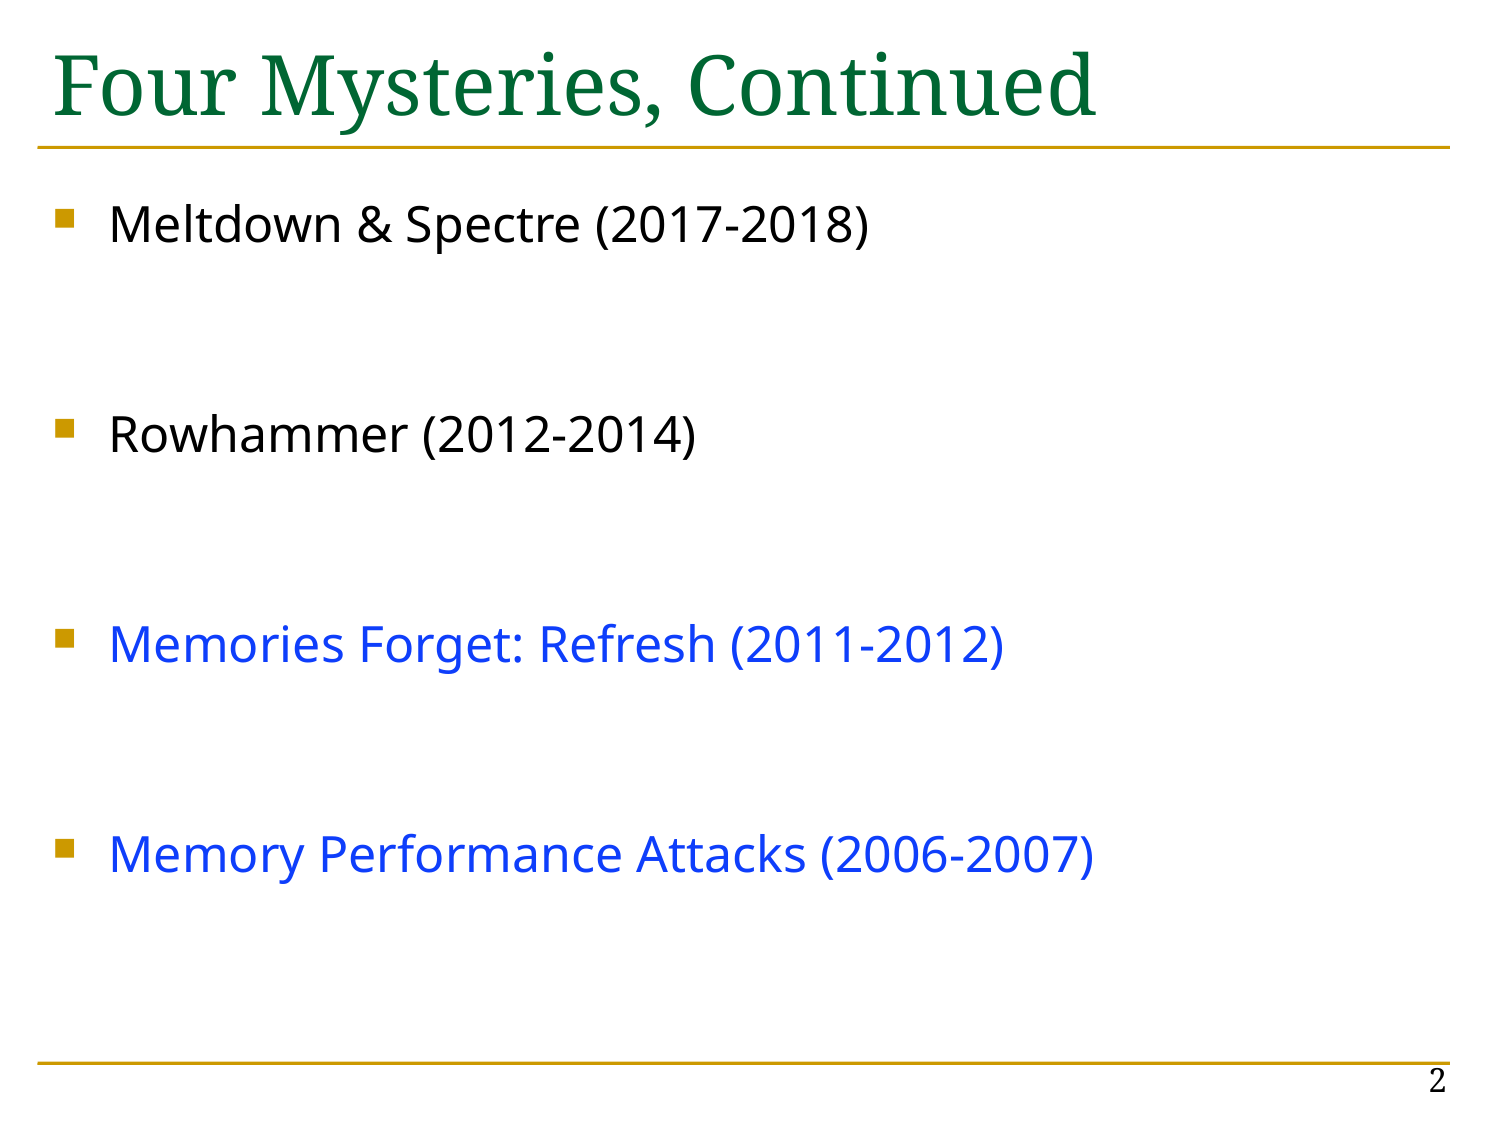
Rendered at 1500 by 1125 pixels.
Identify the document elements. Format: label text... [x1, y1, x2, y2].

slide_number 2 [1111, 1036, 1462, 1112]
title Four Mysteries, Continued [37, 24, 1450, 185]
list Meltdown & Spectre (2017-2018) Rowhammer (2012-2014) Memories Forget: Refresh (2011-2012) Memory Performance Attacks (2006-2007) [37, 185, 1450, 1038]
